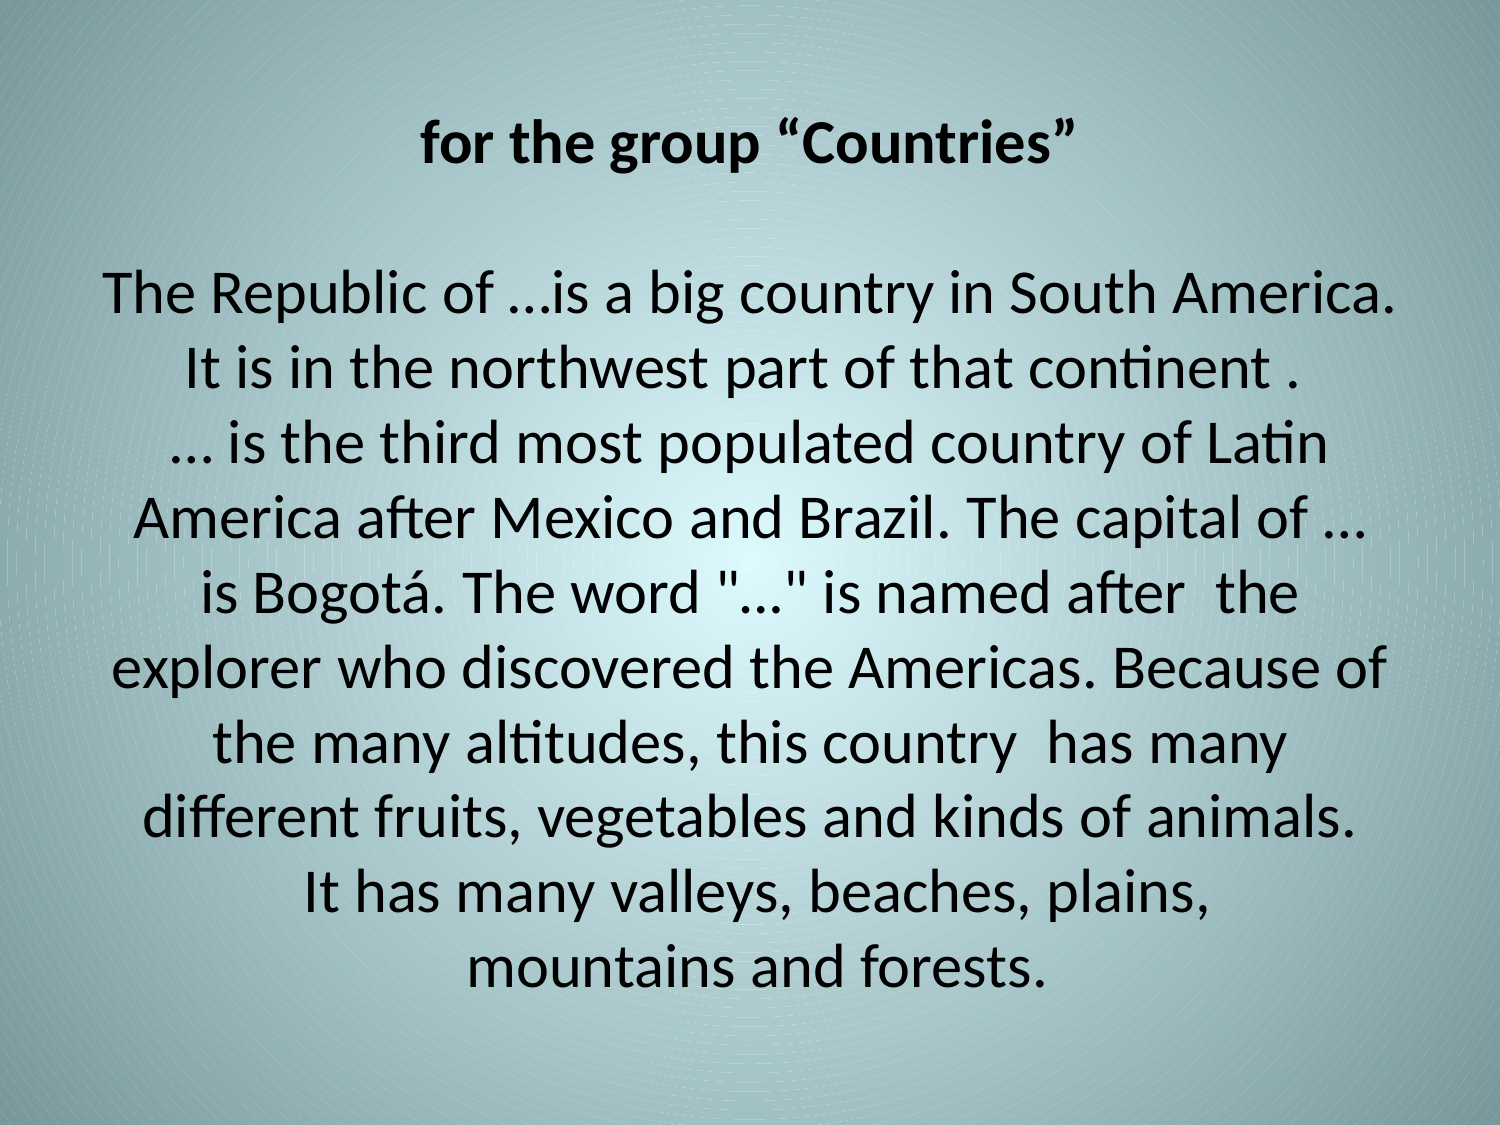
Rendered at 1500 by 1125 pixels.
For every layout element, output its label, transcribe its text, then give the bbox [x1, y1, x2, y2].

title for the group “Countries” The Republic of …is a big country in South America. It is in the northwest part of that continent . … is the third most populated country of Latin America after Mexico and Brazil. The capital of … is Bogotá. The word "…" is named after the explorer who discovered the Americas. Because of the many altitudes, this country has many different fruits, vegetables and kinds of animals. It has many valleys, beaches, plains, mountains and forests. [75, 66, 1425, 1035]
